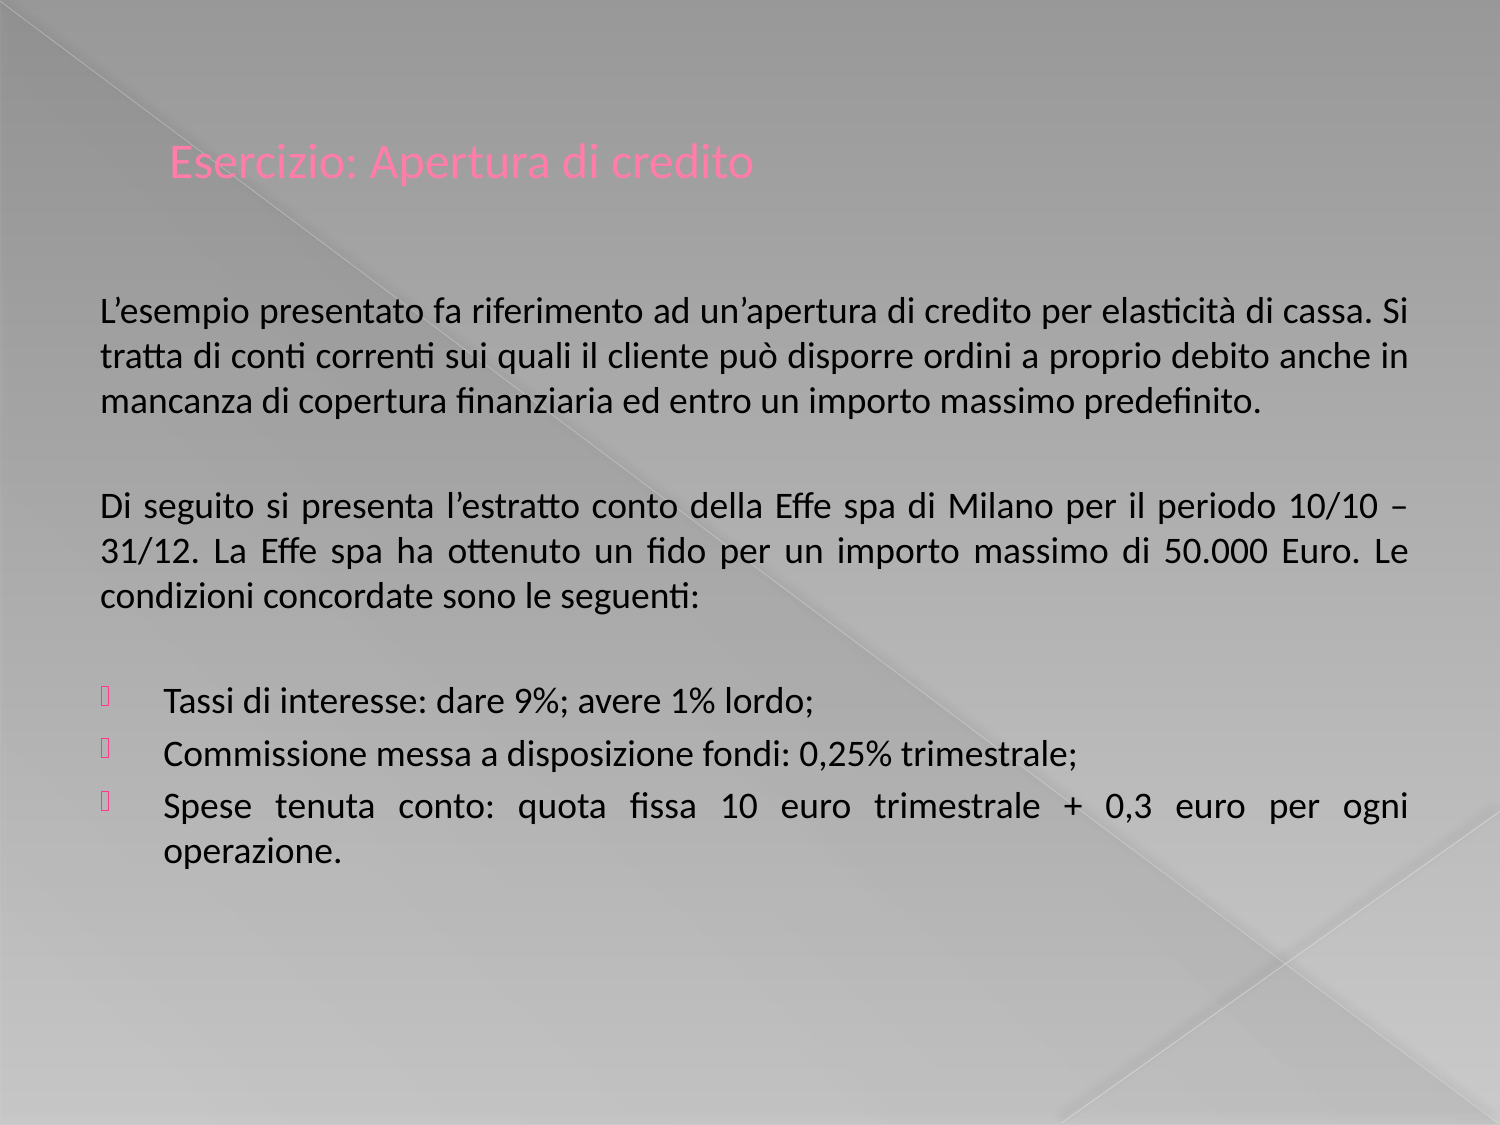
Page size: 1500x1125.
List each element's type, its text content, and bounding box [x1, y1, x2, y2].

title Esercizio: Apertura di credito [75, 43, 1425, 274]
list L’esempio presentato fa riferimento ad un’apertura di credito per elasticità di cassa. Si tratta di conti correnti sui quali il cliente può disporre ordini a proprio debito anche in mancanza di copertura finanziaria ed entro un importo massimo predefinito. Di seguito si presenta l’estratto conto della Effe spa di Milano per il periodo 10/10 – 31/12. La Effe spa ha ottenuto un fido per un importo massimo di 50.000 Euro. Le condizioni concordate sono le seguenti: Tassi di interesse: dare 9%; avere 1% lordo; Commissione messa a disposizione fondi: 0,25% trimestrale; Spese tenuta conto: quota fissa 10 euro trimestrale + 0,3 euro per ogni operazione. [75, 278, 1425, 1059]
